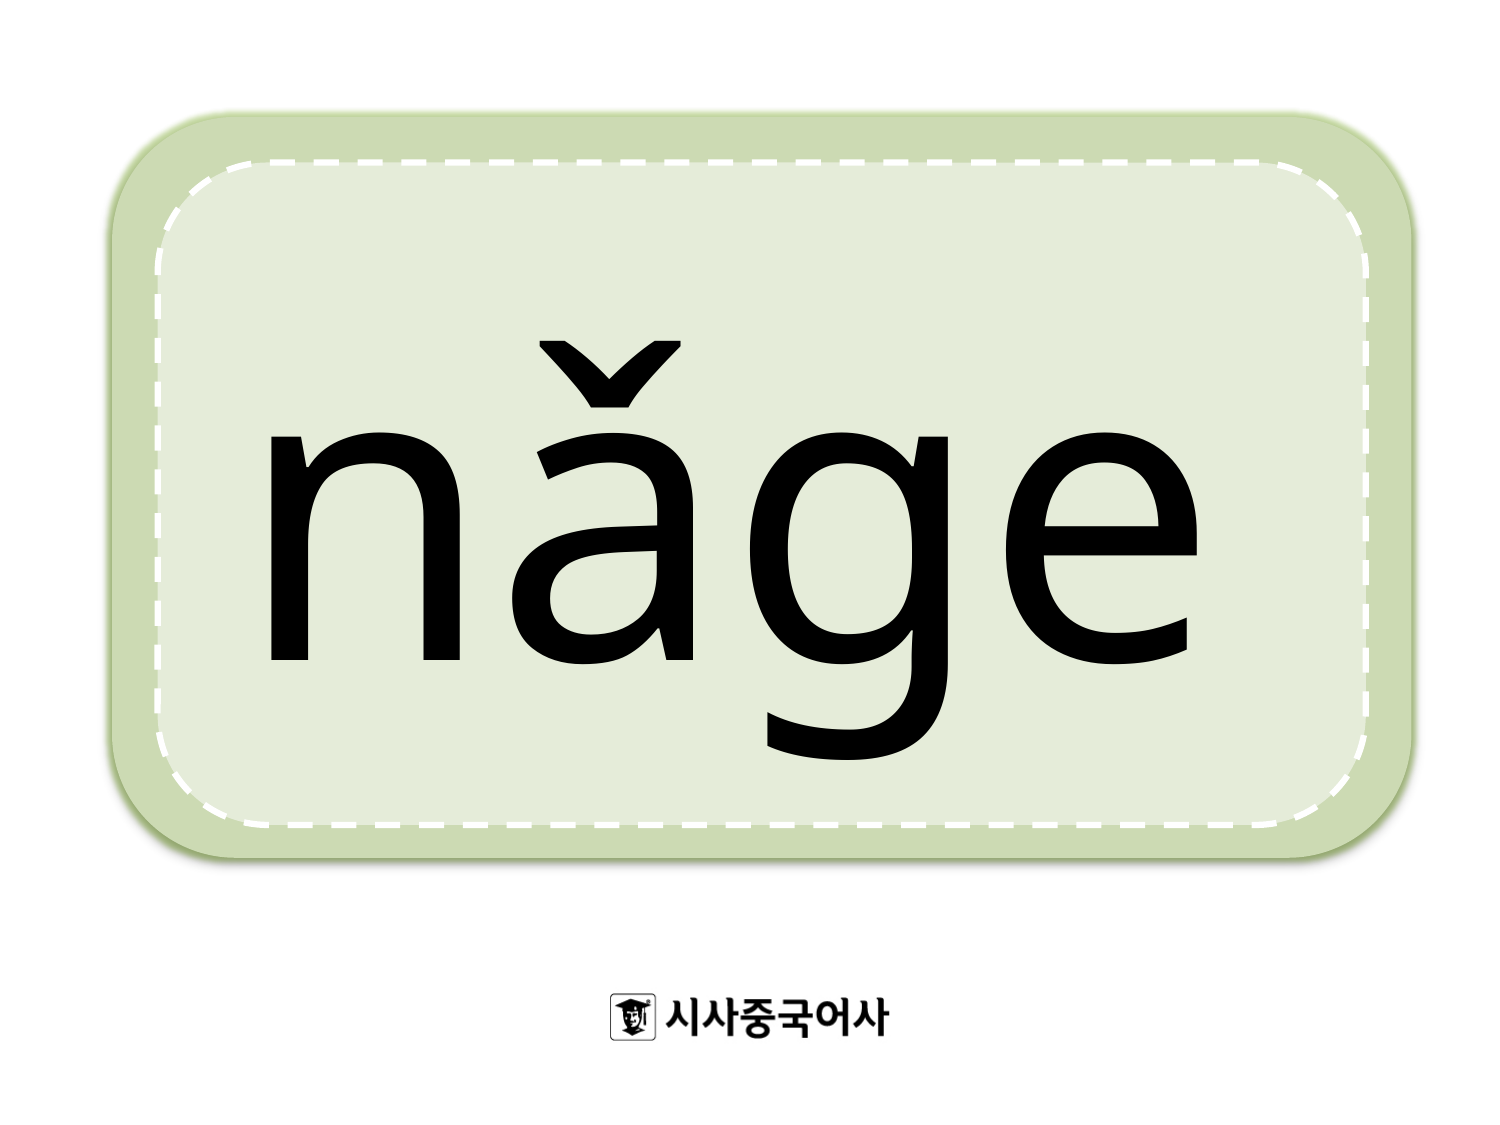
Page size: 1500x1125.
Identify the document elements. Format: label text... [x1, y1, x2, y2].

picture [602, 987, 898, 1047]
text_box nǎge [157, 162, 1366, 825]
